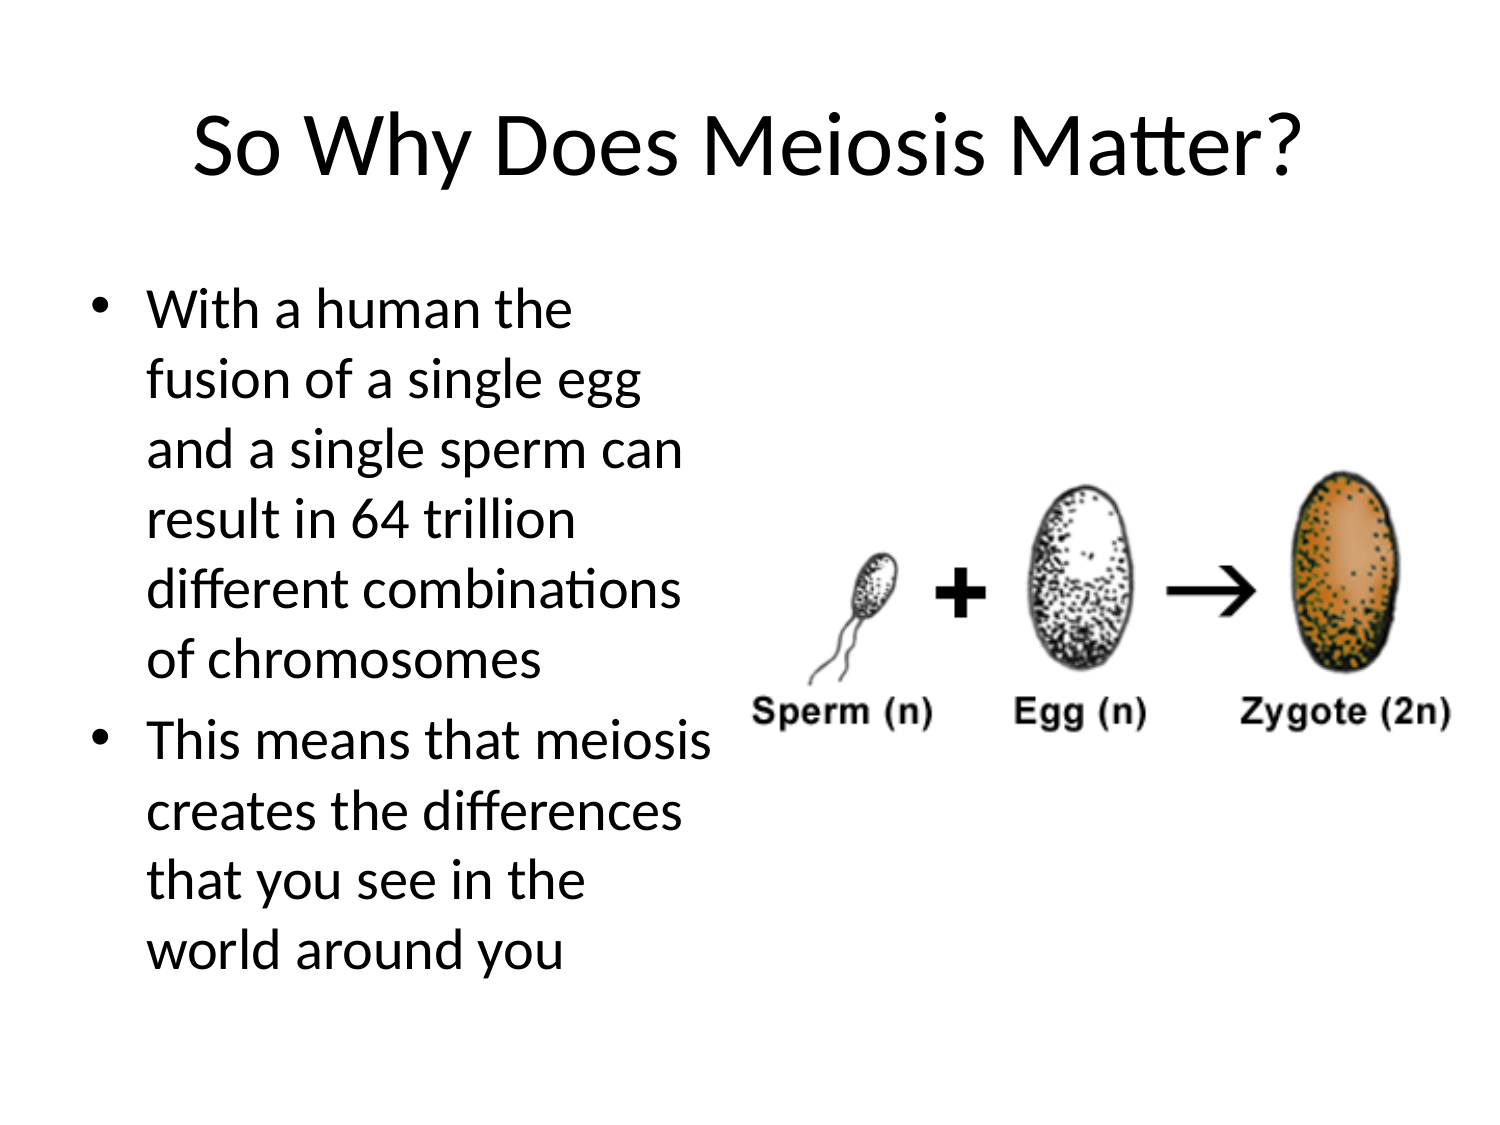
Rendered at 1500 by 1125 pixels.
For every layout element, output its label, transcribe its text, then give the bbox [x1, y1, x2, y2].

list With a human the fusion of a single egg and a single sperm can result in 64 trillion different combinations of chromosomes This means that meiosis creates the differences that you see in the world around you [75, 262, 738, 1005]
title So Why Does Meiosis Matter? [75, 45, 1425, 233]
picture [737, 466, 1468, 768]
